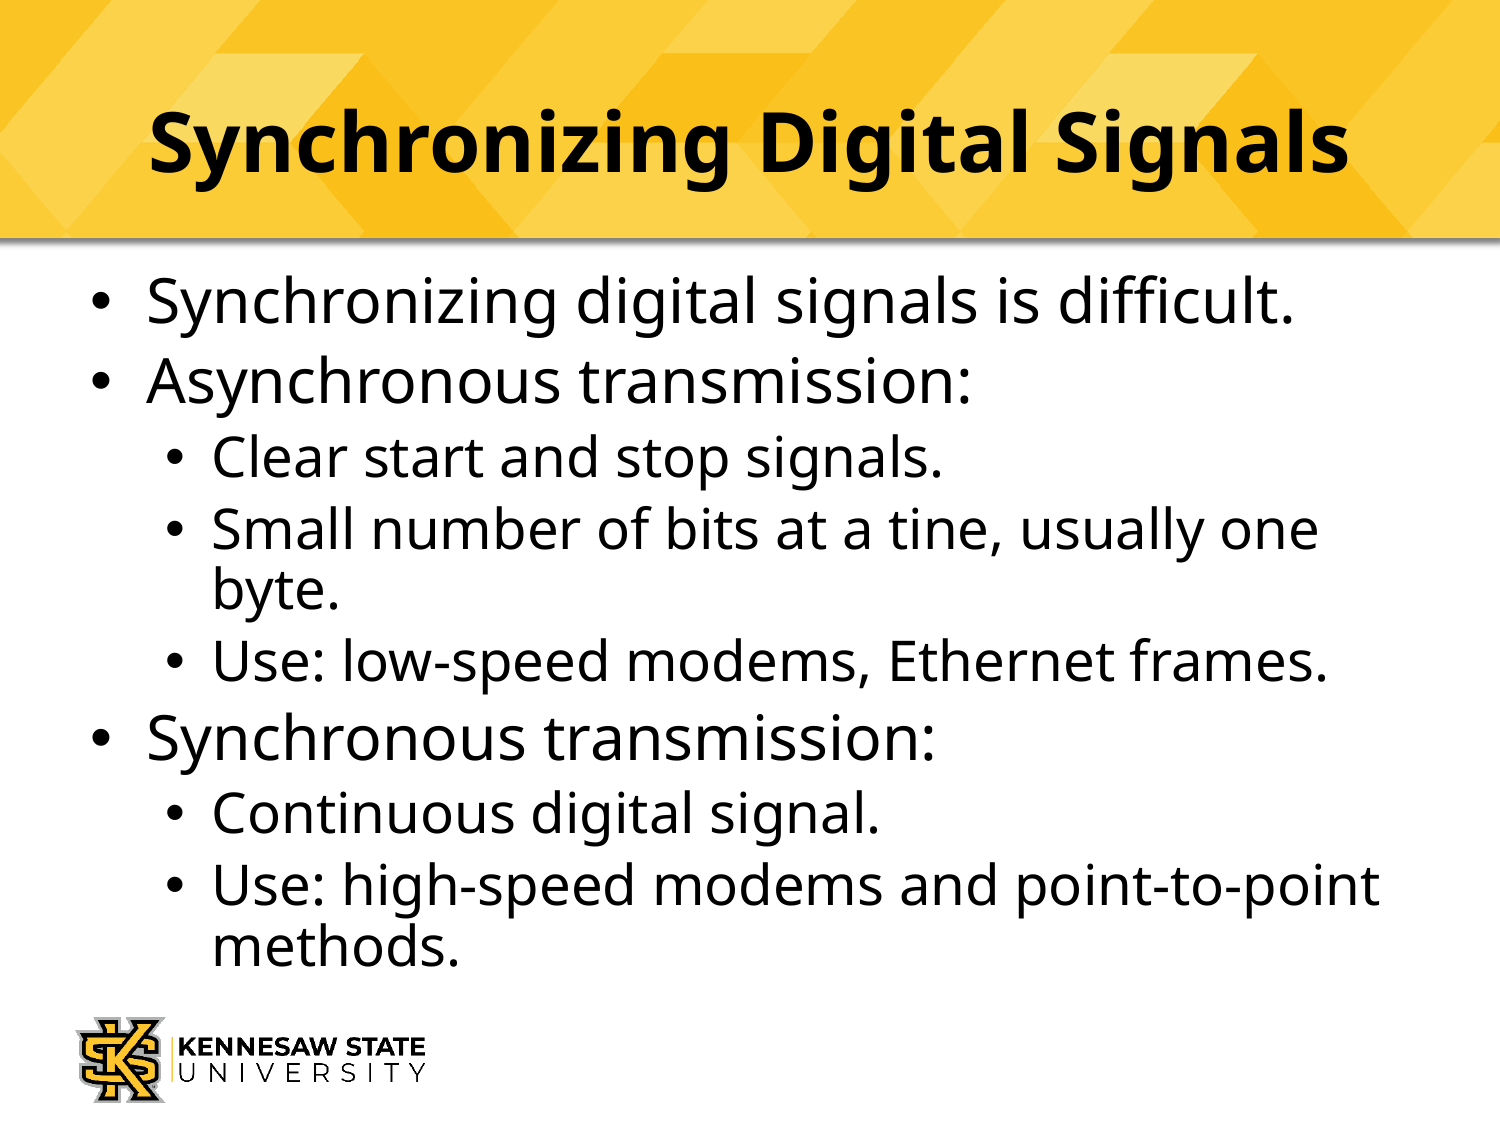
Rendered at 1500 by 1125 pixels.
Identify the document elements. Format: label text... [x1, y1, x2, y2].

list Synchronizing digital signals is difficult. Asynchronous transmission: Clear start and stop signals. Small number of bits at a tine, usually one byte. Use: low-speed modems, Ethernet frames. Synchronous transmission: Continuous digital signal. Use: high-speed modems and point-to-point methods. [75, 262, 1425, 1005]
title Synchronizing Digital Signals [75, 45, 1425, 233]
picture [0, 0, 1500, 251]
picture [75, 1017, 425, 1103]
